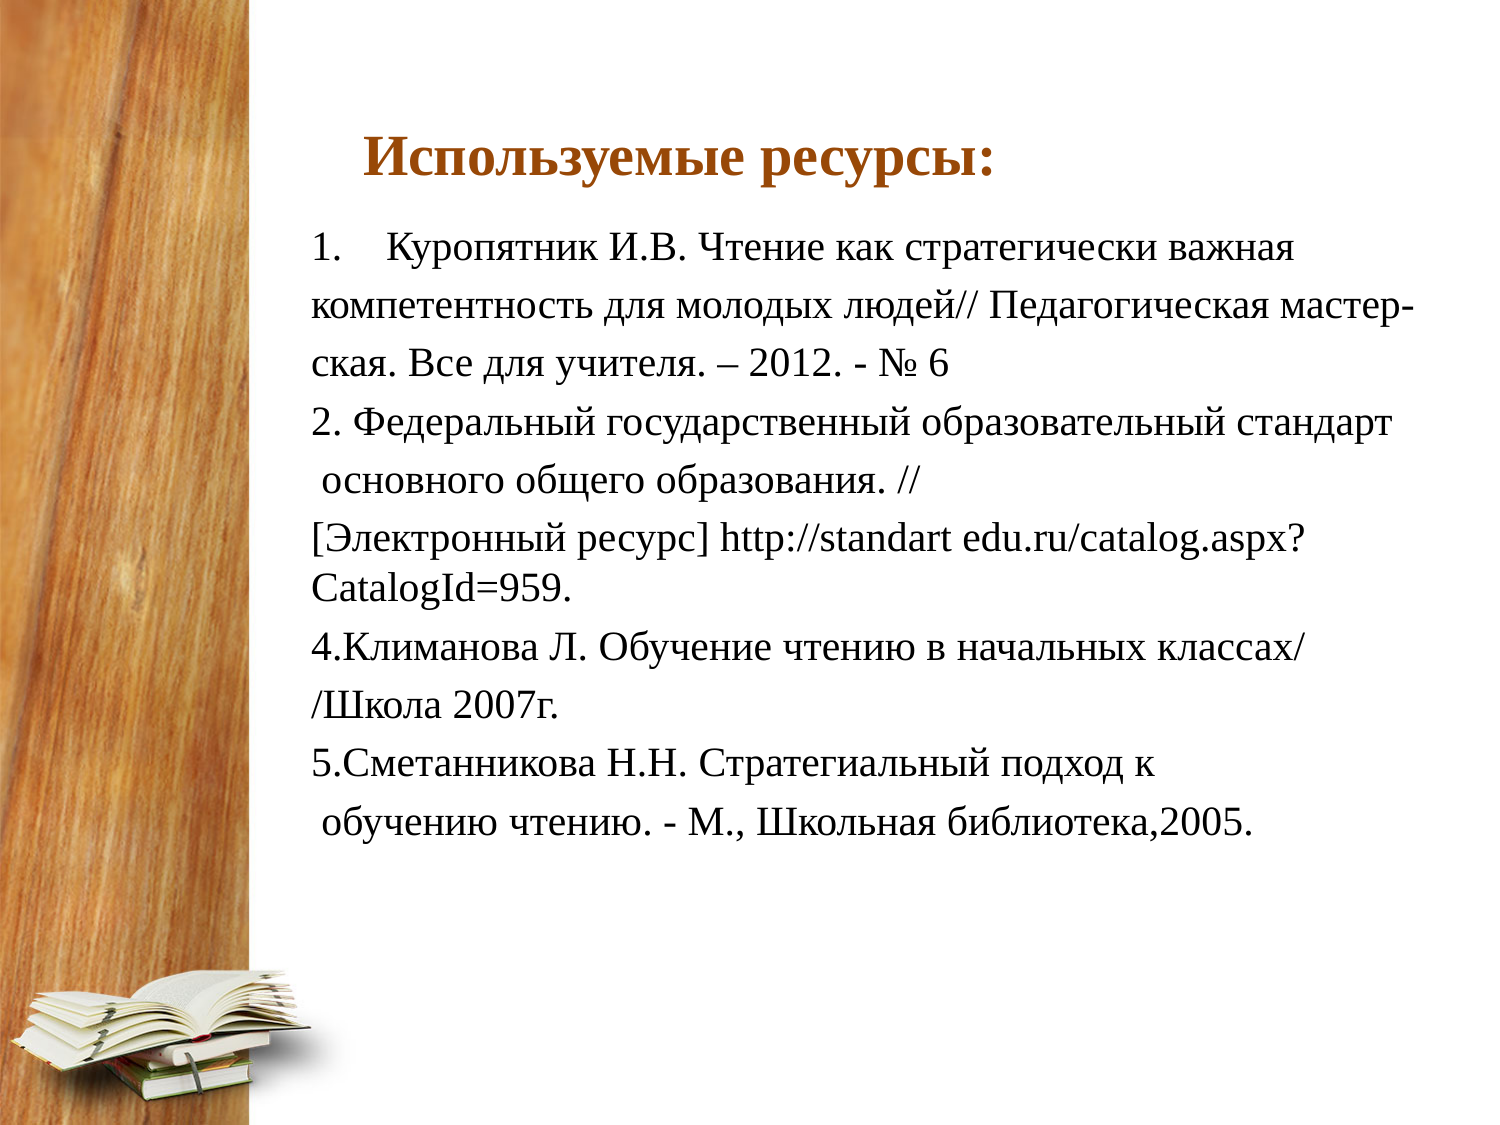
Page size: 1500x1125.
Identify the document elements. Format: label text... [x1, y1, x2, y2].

list Используемые ресурсы: [348, 82, 1425, 210]
list Куропятник И.В. Чтение как стратегически важная компетентность для молодых людей// Педагогическая мастер- ская. Все для учителя. – 2012. - № 6 2. Федеральный государственный образовательный стандарт основного общего образования. // [Электронный ресурс] http://standart edu.ru/catalog.aspx?CatalogId=959. 4.Климанова Л. Обучение чтению в начальных классах/ /Школа 2007г. 5.Сметанникова Н.Н. Стратегиальный подход к обучению чтению. - М., Школьная библиотека,2005. [246, 210, 1454, 984]
picture [0, 0, 1500, 1125]
